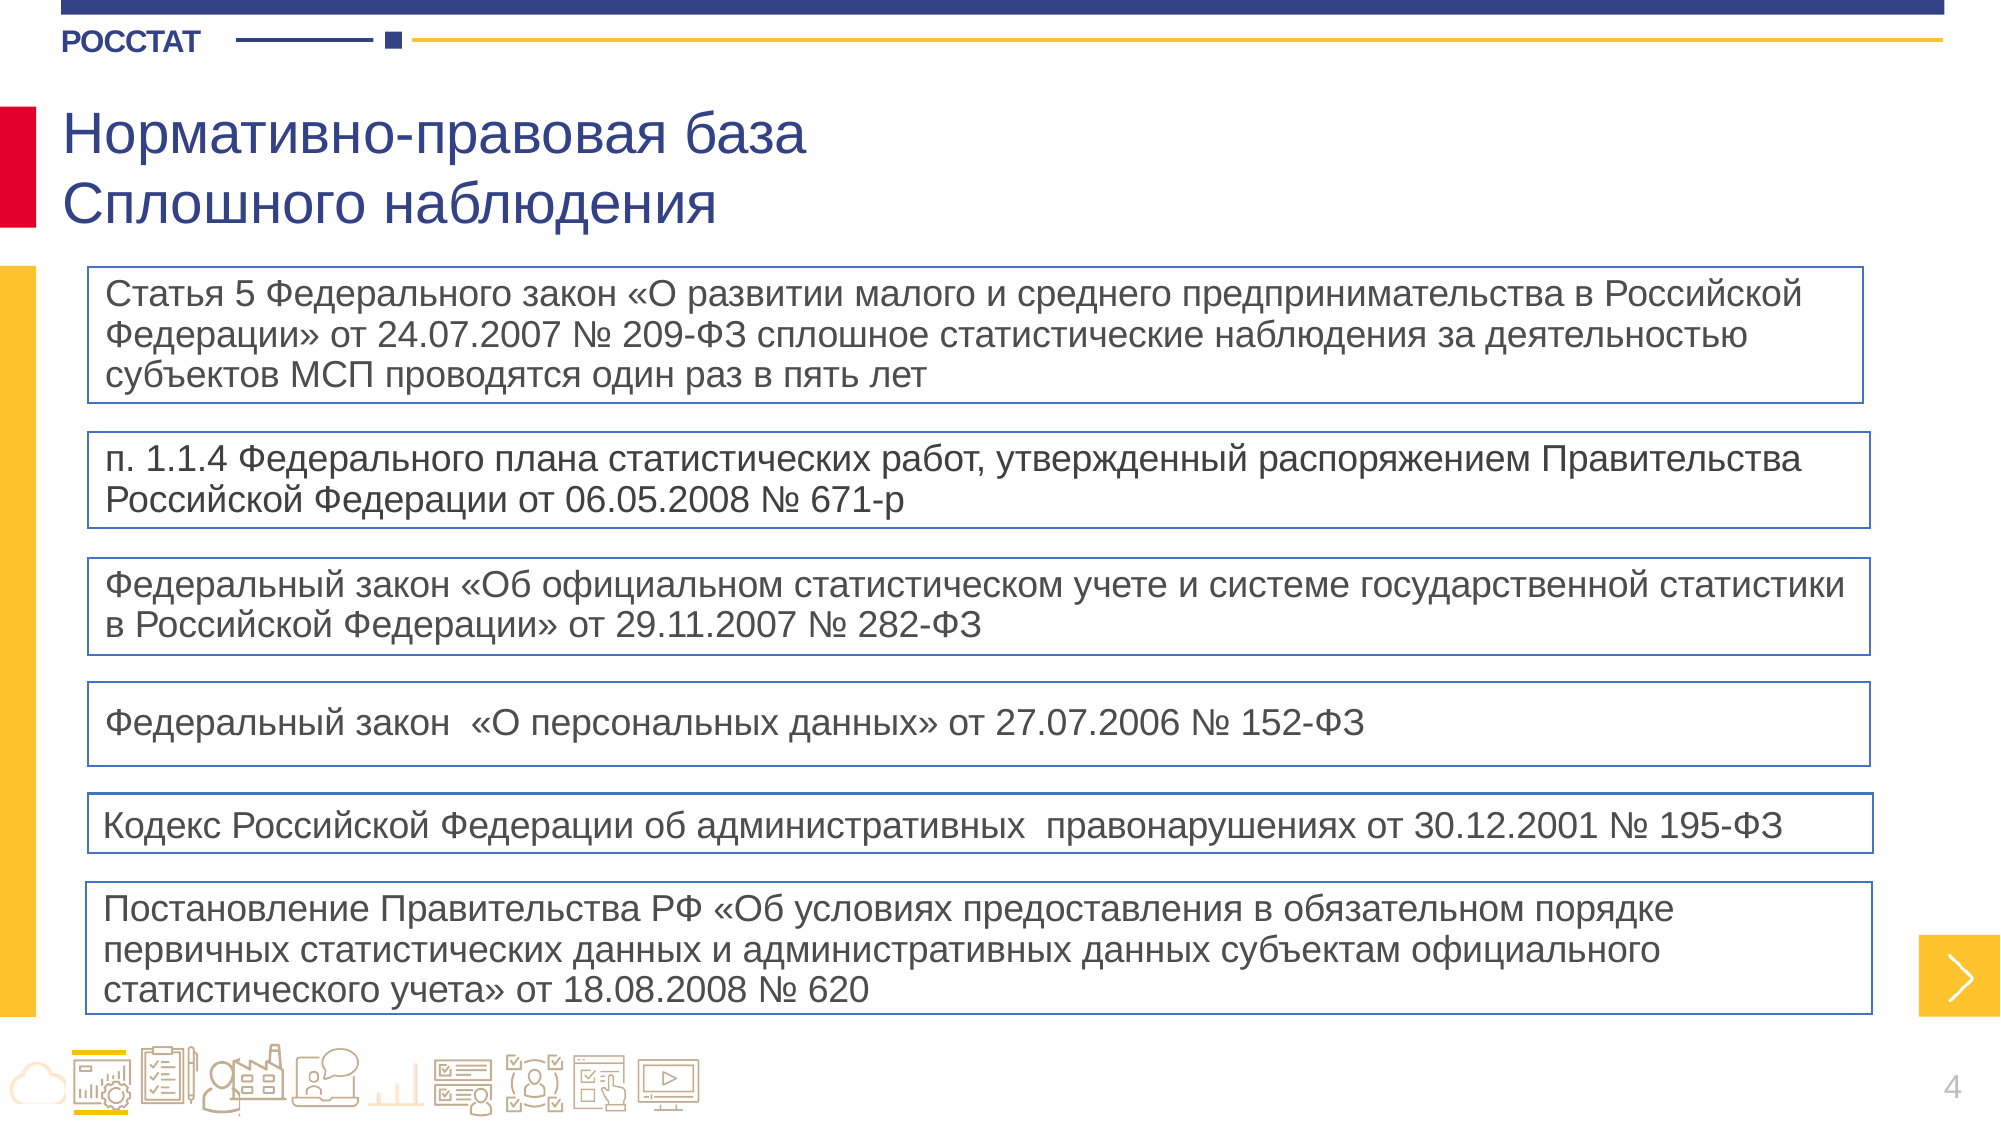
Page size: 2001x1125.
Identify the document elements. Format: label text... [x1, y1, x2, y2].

list Постановление Правительства РФ «Об условиях предоставления в обязательном порядке первичных статистических данных и административных данных субъектам официального статистического учета» от 18.08.2008 № 620 [85, 881, 1873, 1015]
slide_number 4 [1527, 1055, 1978, 1115]
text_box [236, 31, 1943, 52]
text_box п. 1.1.4 Федерального плана статистических работ, утвержденный распоряжением Правительства Российской Федерации от 06.05.2008 № 671-р [87, 431, 1871, 529]
list Федеральный закон «О персональных данных» от 27.07.2006 № 152-ФЗ [87, 681, 1871, 767]
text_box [10, 1032, 707, 1125]
text_box Статья 5 Федерального закон «О развитии малого и среднего предпринимательства в Российской Федерации» от 24.07.2007 № 209-ФЗ сплошное статистические наблюдения за деятельностью субъектов МСП проводятся один раз в пять лет [87, 266, 1864, 404]
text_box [1918, 934, 2000, 1017]
list Федеральный закон «Об официальном статистическом учете и системе государственной статистики в Российской Федерации» от 29.11.2007 № 282-ФЗ [87, 557, 1871, 656]
text_box Кодекс Российской Федерации об административных правонарушениях от 30.12.2001 № 195-ФЗ [87, 792, 1874, 854]
list Нормативно-правовая база Сплошного наблюдения [47, 87, 919, 249]
